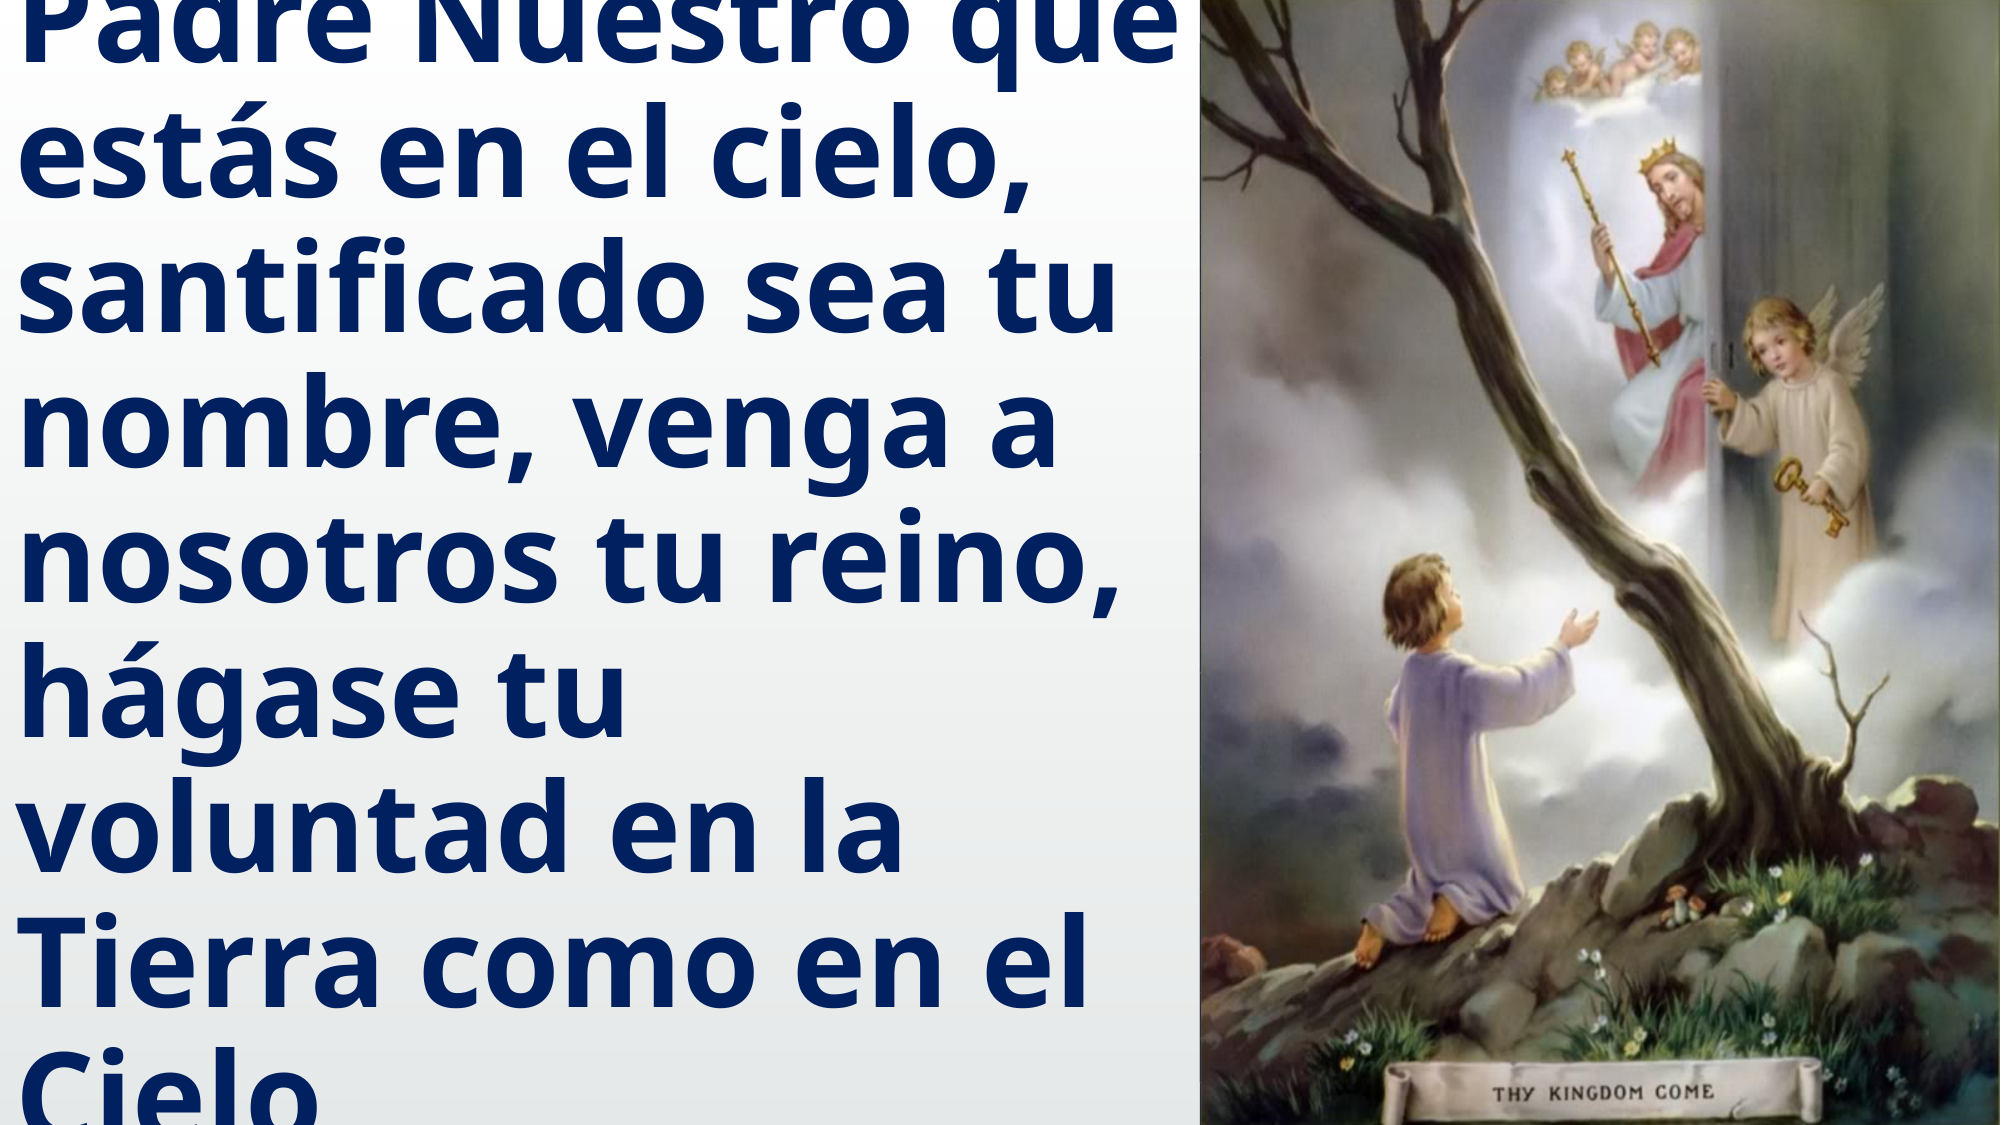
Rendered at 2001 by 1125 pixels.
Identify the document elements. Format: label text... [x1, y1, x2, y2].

picture [1200, 0, 2000, 1125]
title Padre Nuestro que estás en el cielo, santificado sea tu nombre, venga a nosotros tu reino, hágase tu voluntad en la Tierra como en el Cielo, [0, 0, 1200, 1125]
